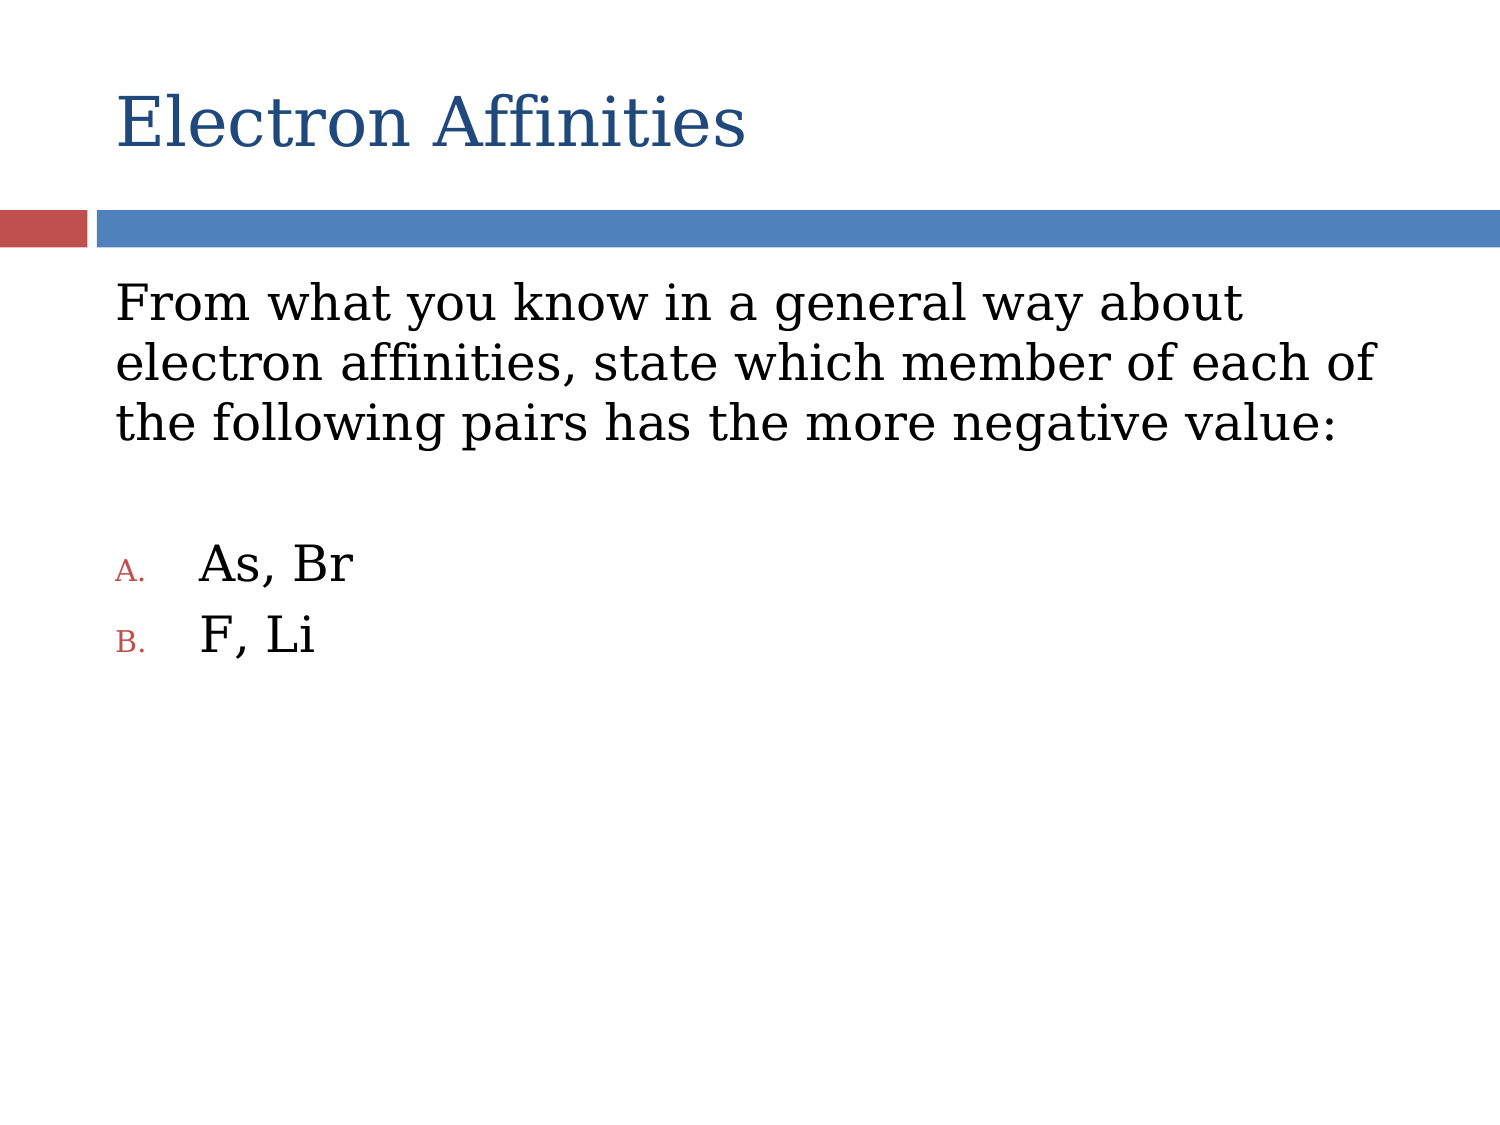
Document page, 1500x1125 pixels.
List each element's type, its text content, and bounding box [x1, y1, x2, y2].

list From what you know in a general way about electron affinities, state which member of each of the following pairs has the more negative value: As, Br F, Li [100, 262, 1438, 1000]
title Electron Affinities [100, 37, 1438, 200]
